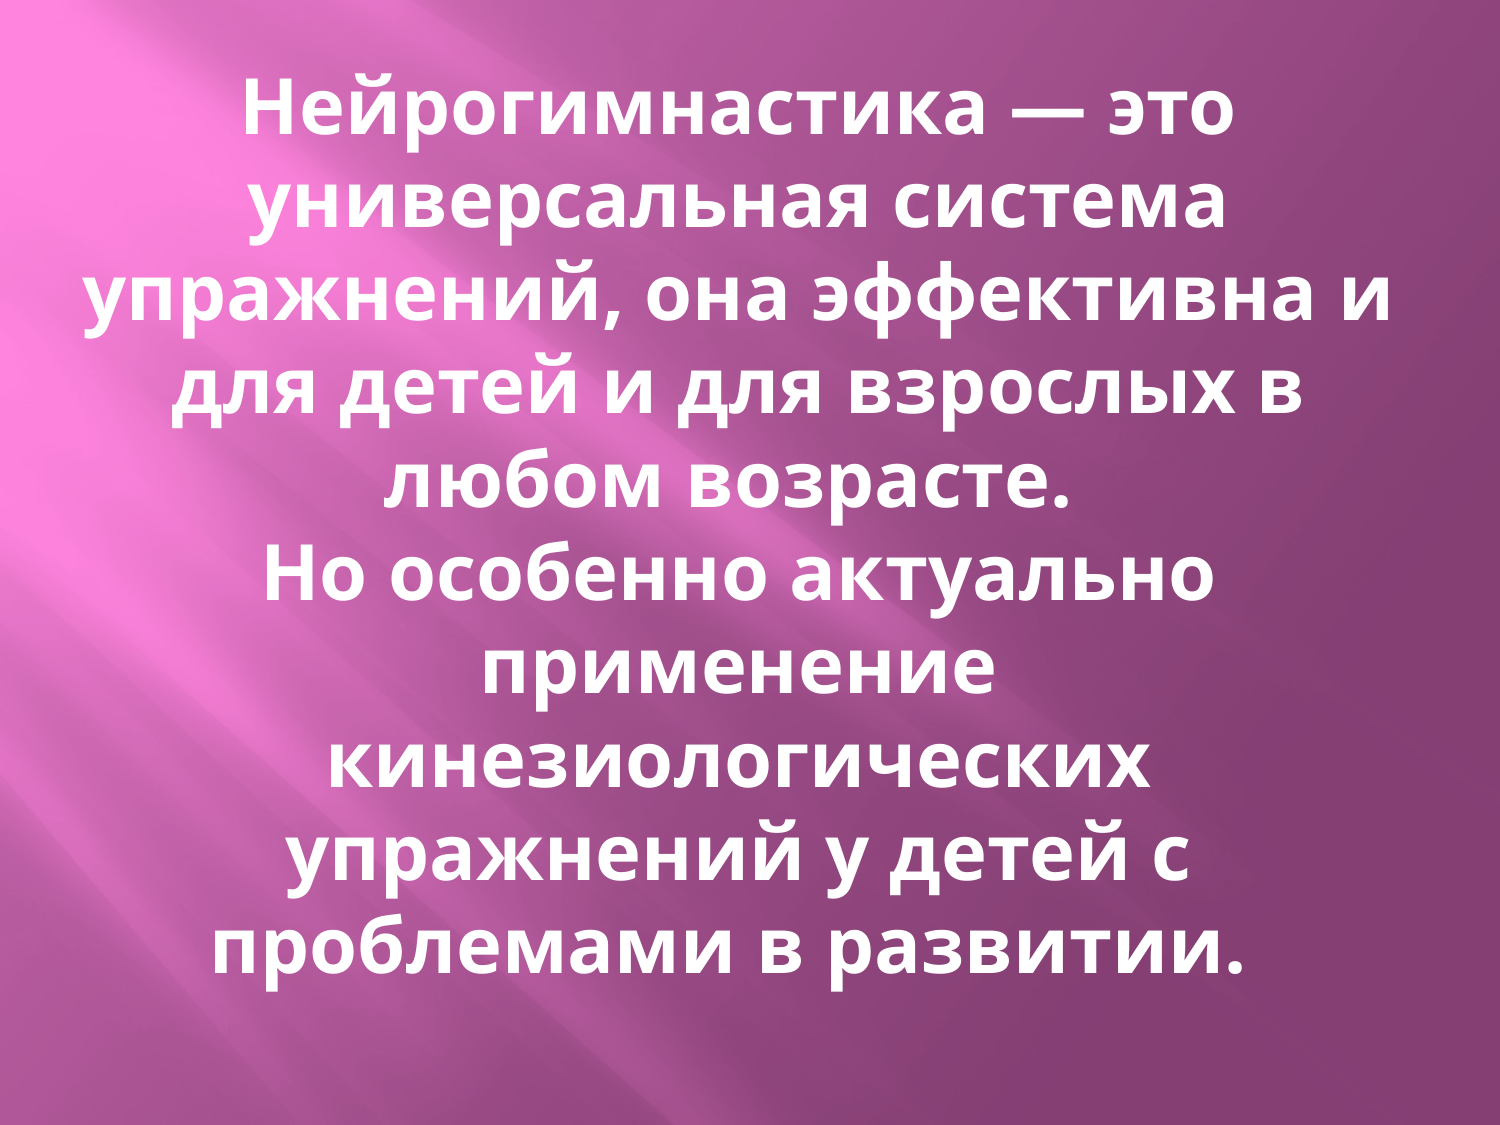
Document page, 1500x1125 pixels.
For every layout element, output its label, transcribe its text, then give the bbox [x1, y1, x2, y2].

title Нейрогимнастика — это универсальная система упражнений, она эффективна и для детей и для взрослых в любом возрасте. Но особенно актуально применение кинезиологических упражнений у детей с проблемами в развитии. [53, 45, 1425, 1094]
